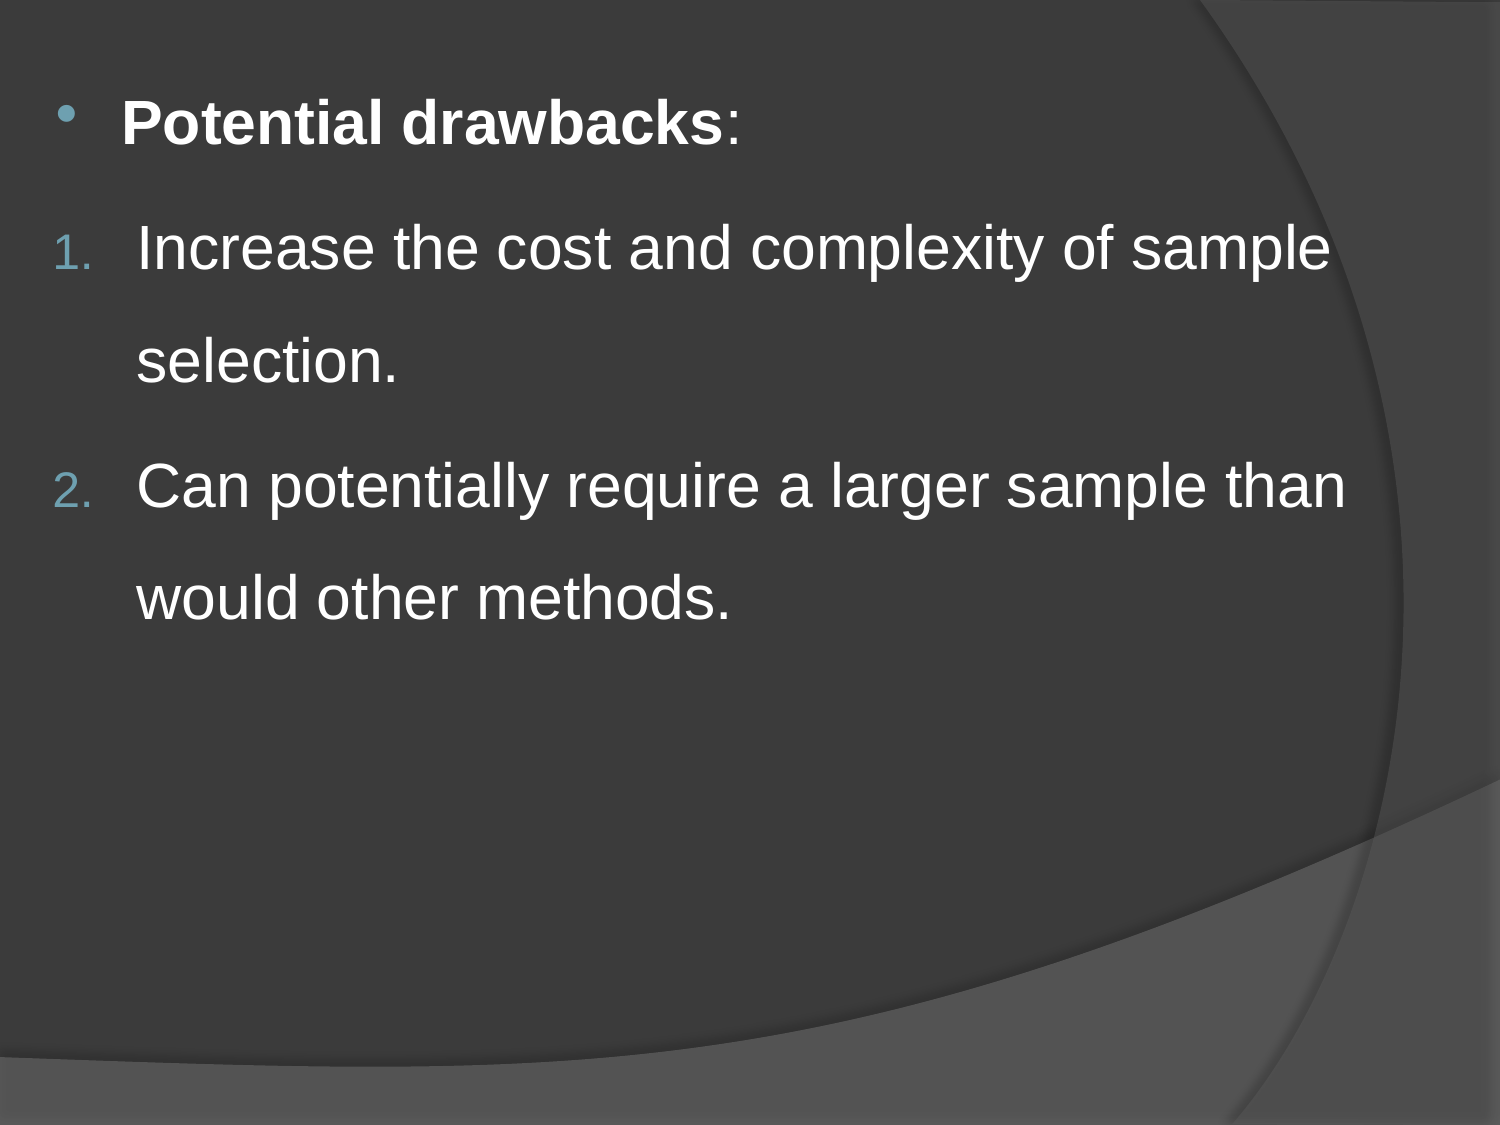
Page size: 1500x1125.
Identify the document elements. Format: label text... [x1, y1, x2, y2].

list Potential drawbacks: Increase the cost and complexity of sample selection. Can potentially require a larger sample than would other methods. [37, 37, 1425, 1038]
